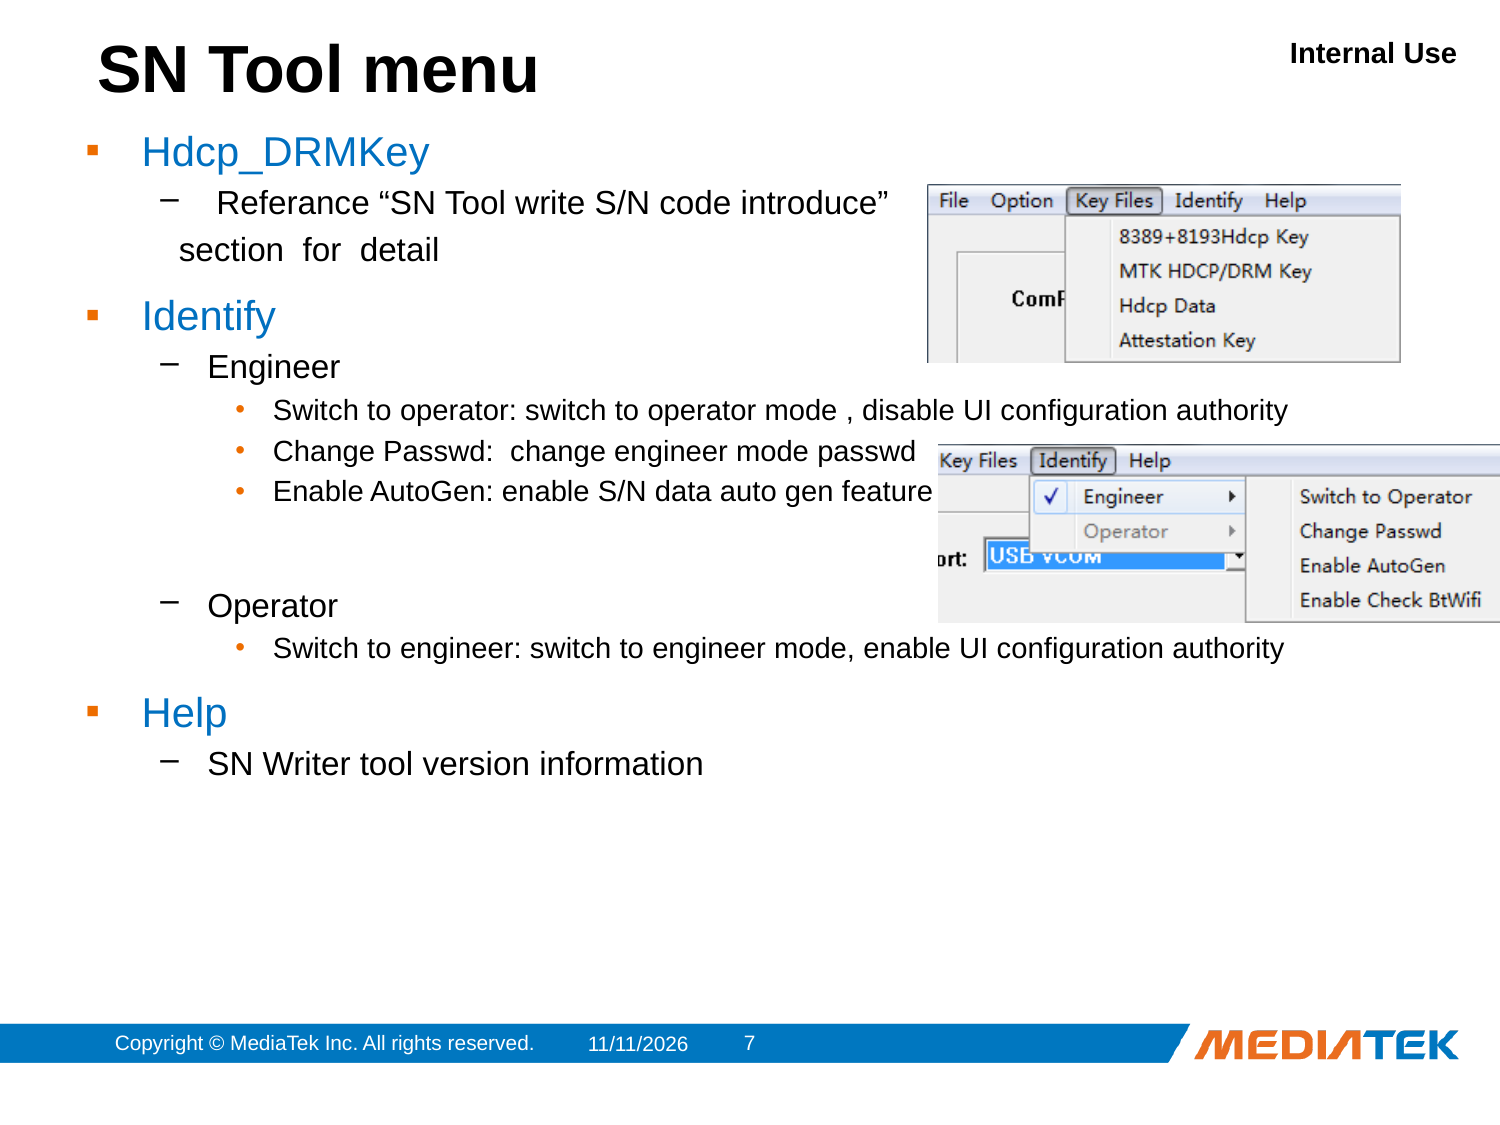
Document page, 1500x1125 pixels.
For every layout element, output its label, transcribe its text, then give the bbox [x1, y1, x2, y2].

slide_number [573, 1022, 711, 1090]
title SN Tool menu [81, 11, 1405, 116]
picture [0, 1023, 99, 1063]
picture [789, 1023, 1459, 1063]
list Hdcp_DRMKey Referance “SN Tool write S/N code introduce” section for detail Identify Engineer Switch to operator: switch to operator mode , disable UI configuration authority Change Passwd: change engineer mode passwd Enable AutoGen: enable S/N data auto gen feature Operator Switch to engineer: switch to engineer mode, enable UI configuration authority Help SN Writer tool version information [70, 116, 1442, 1044]
footer Copyright © MediaTek Inc. All rights reserved. [99, 1022, 573, 1090]
picture [938, 444, 1500, 623]
picture [926, 184, 1401, 363]
slide_number 6 [711, 1022, 789, 1090]
